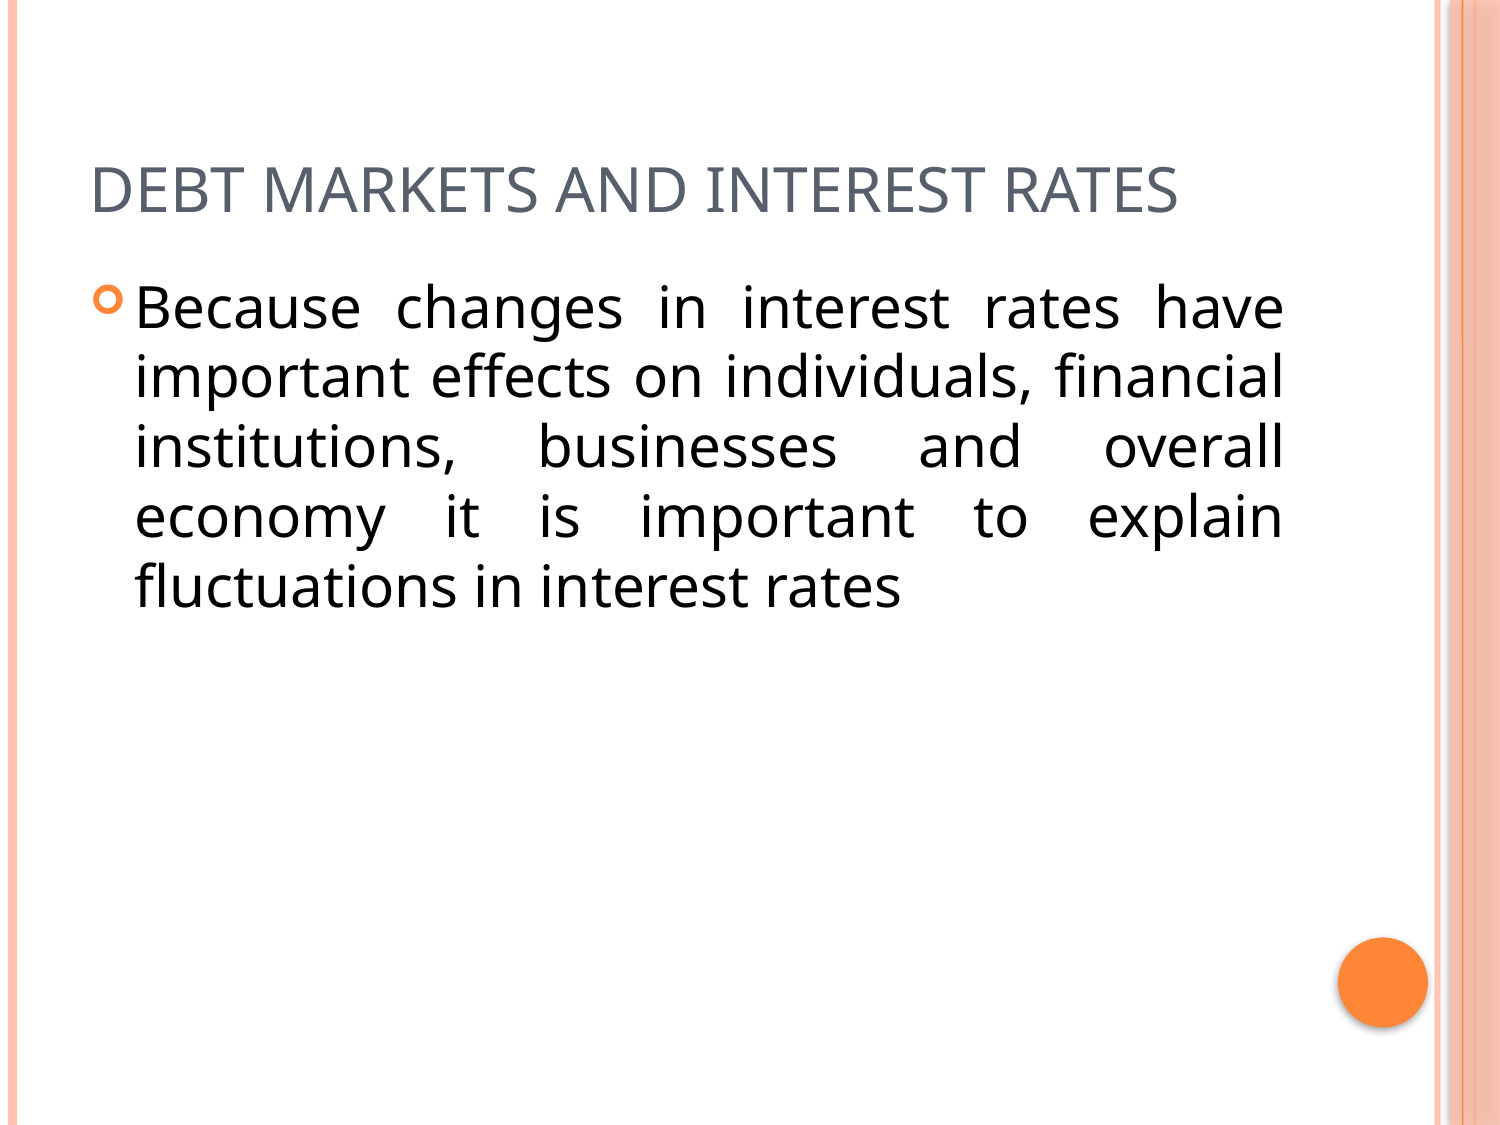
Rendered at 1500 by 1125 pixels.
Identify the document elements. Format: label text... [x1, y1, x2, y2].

title Debt markets and interest rates [75, 45, 1300, 233]
list Because changes in interest rates have important effects on individuals, financial institutions, businesses and overall economy it is important to explain fluctuations in interest rates [75, 262, 1300, 1062]
